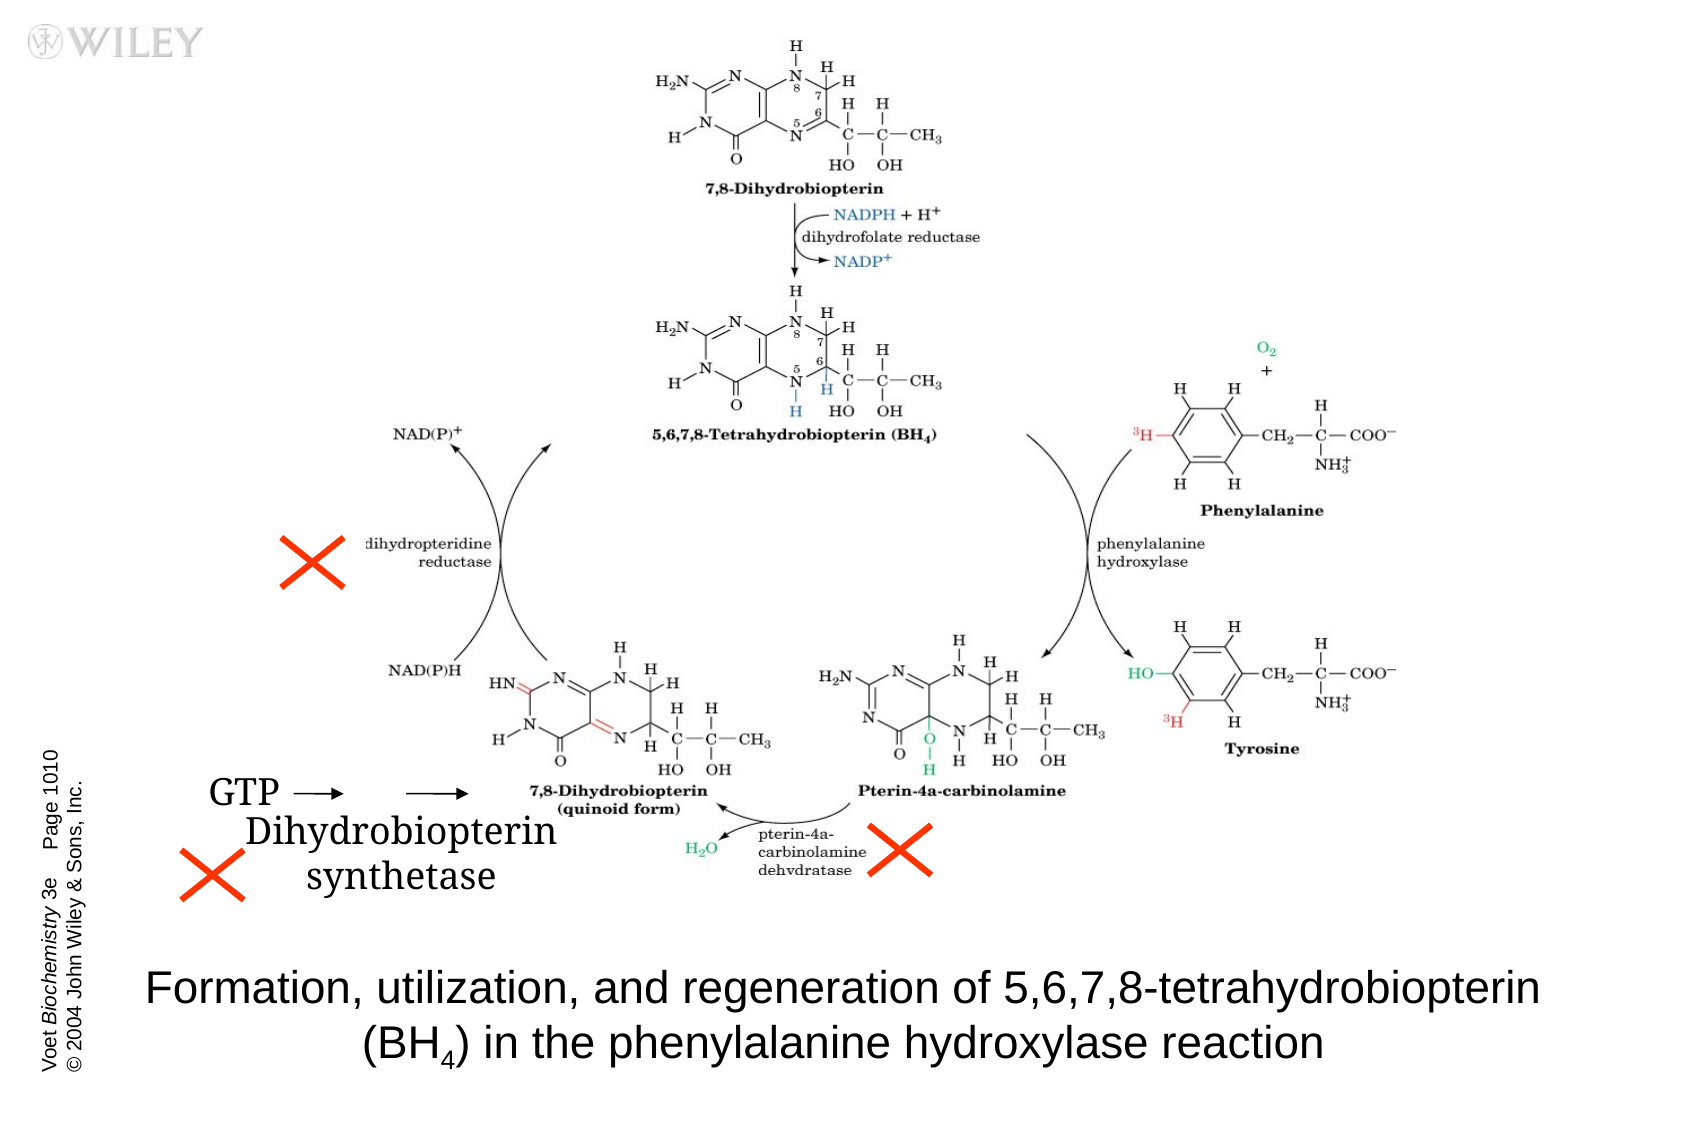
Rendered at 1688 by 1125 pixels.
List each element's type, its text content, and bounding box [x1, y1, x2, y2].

footer Voet Biochemistry 3e © 2004 John Wiley & Sons, Inc. [28, 625, 113, 1088]
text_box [280, 537, 344, 588]
text_box GTP [193, 760, 295, 821]
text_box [180, 849, 244, 901]
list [366, 37, 1396, 876]
text_box Dihydrobiopterin synthetase [230, 799, 573, 905]
text_box Page 1010 [29, 727, 70, 865]
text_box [868, 824, 932, 876]
picture [28, 24, 205, 61]
text_box [295, 787, 344, 799]
title Formation, utilization, and regeneration of 5,6,7,8-tetrahydrobiopterin (BH4) in the phenylalanine hydroxylase reaction [126, 950, 1561, 1075]
